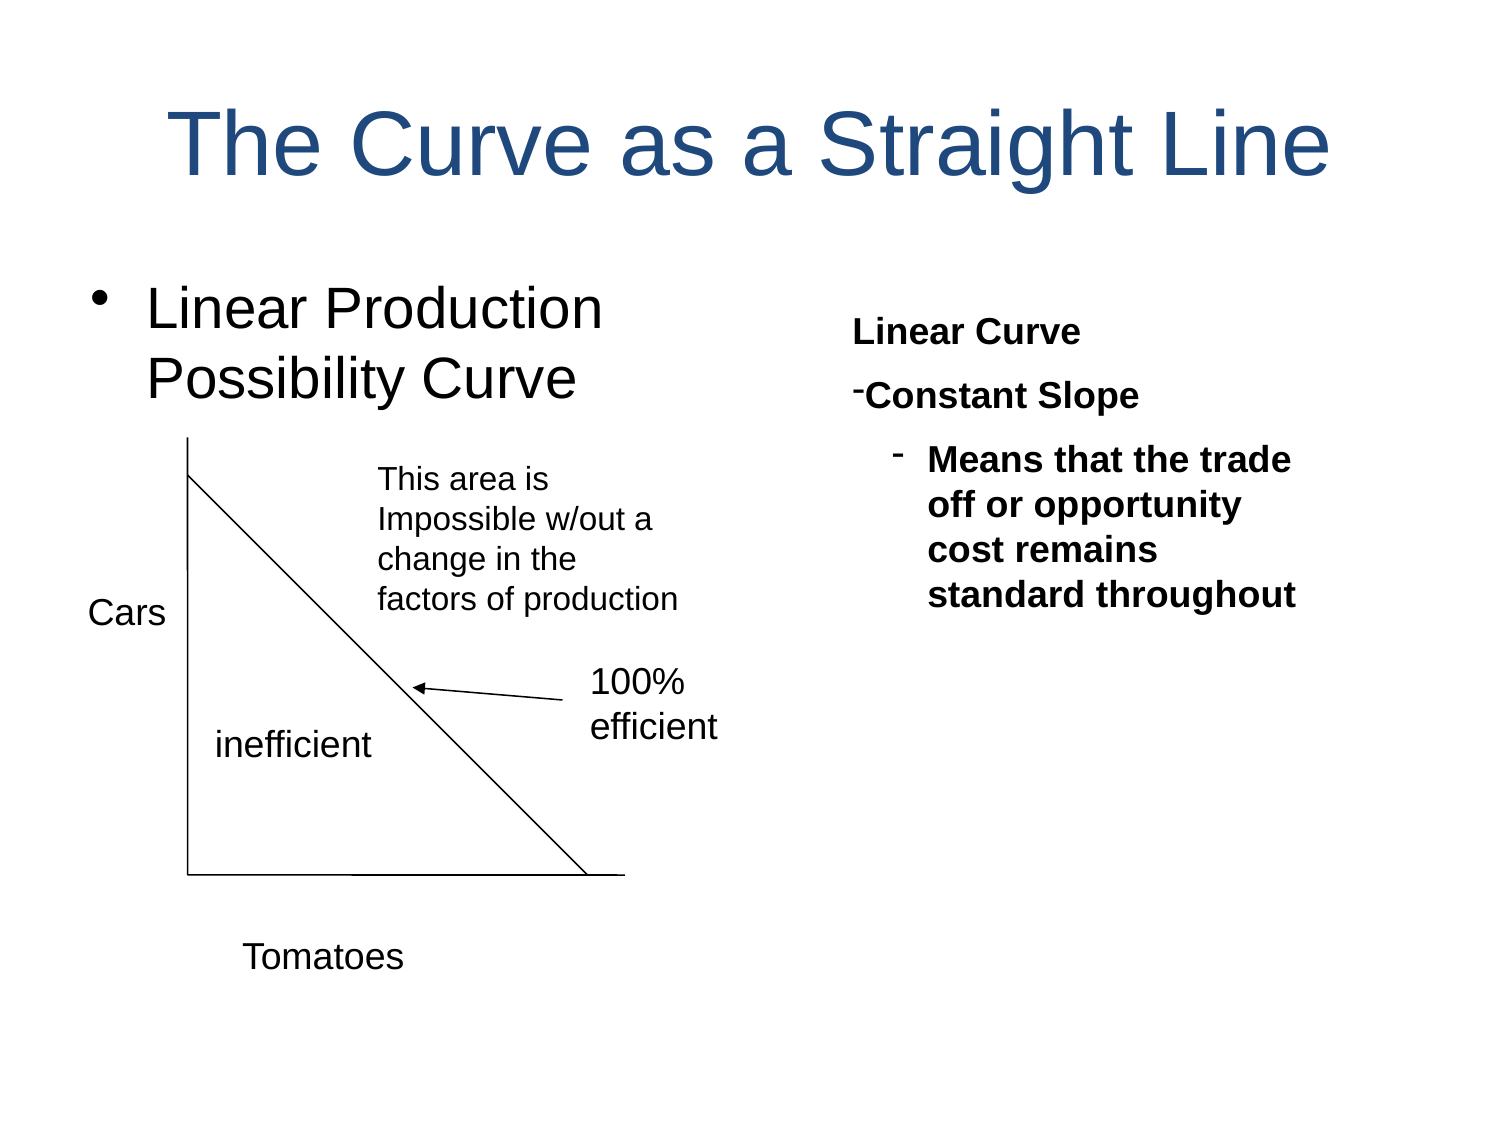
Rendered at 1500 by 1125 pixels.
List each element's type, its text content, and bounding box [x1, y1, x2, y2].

text_box Cars [72, 580, 182, 641]
text_box Tomatoes [227, 924, 420, 985]
list Linear Production Possibility Curve [75, 262, 738, 1005]
text_box 100% efficient [575, 649, 775, 755]
text_box This area is Impossible w/out a change in the factors of production [362, 449, 700, 625]
text_box Linear Curve Constant Slope Means that the trade off or opportunity cost remains standard throughout [837, 299, 1313, 623]
text_box [412, 682, 563, 701]
text_box inefficient [199, 712, 413, 773]
title The Curve as a Straight Line [75, 45, 1425, 233]
